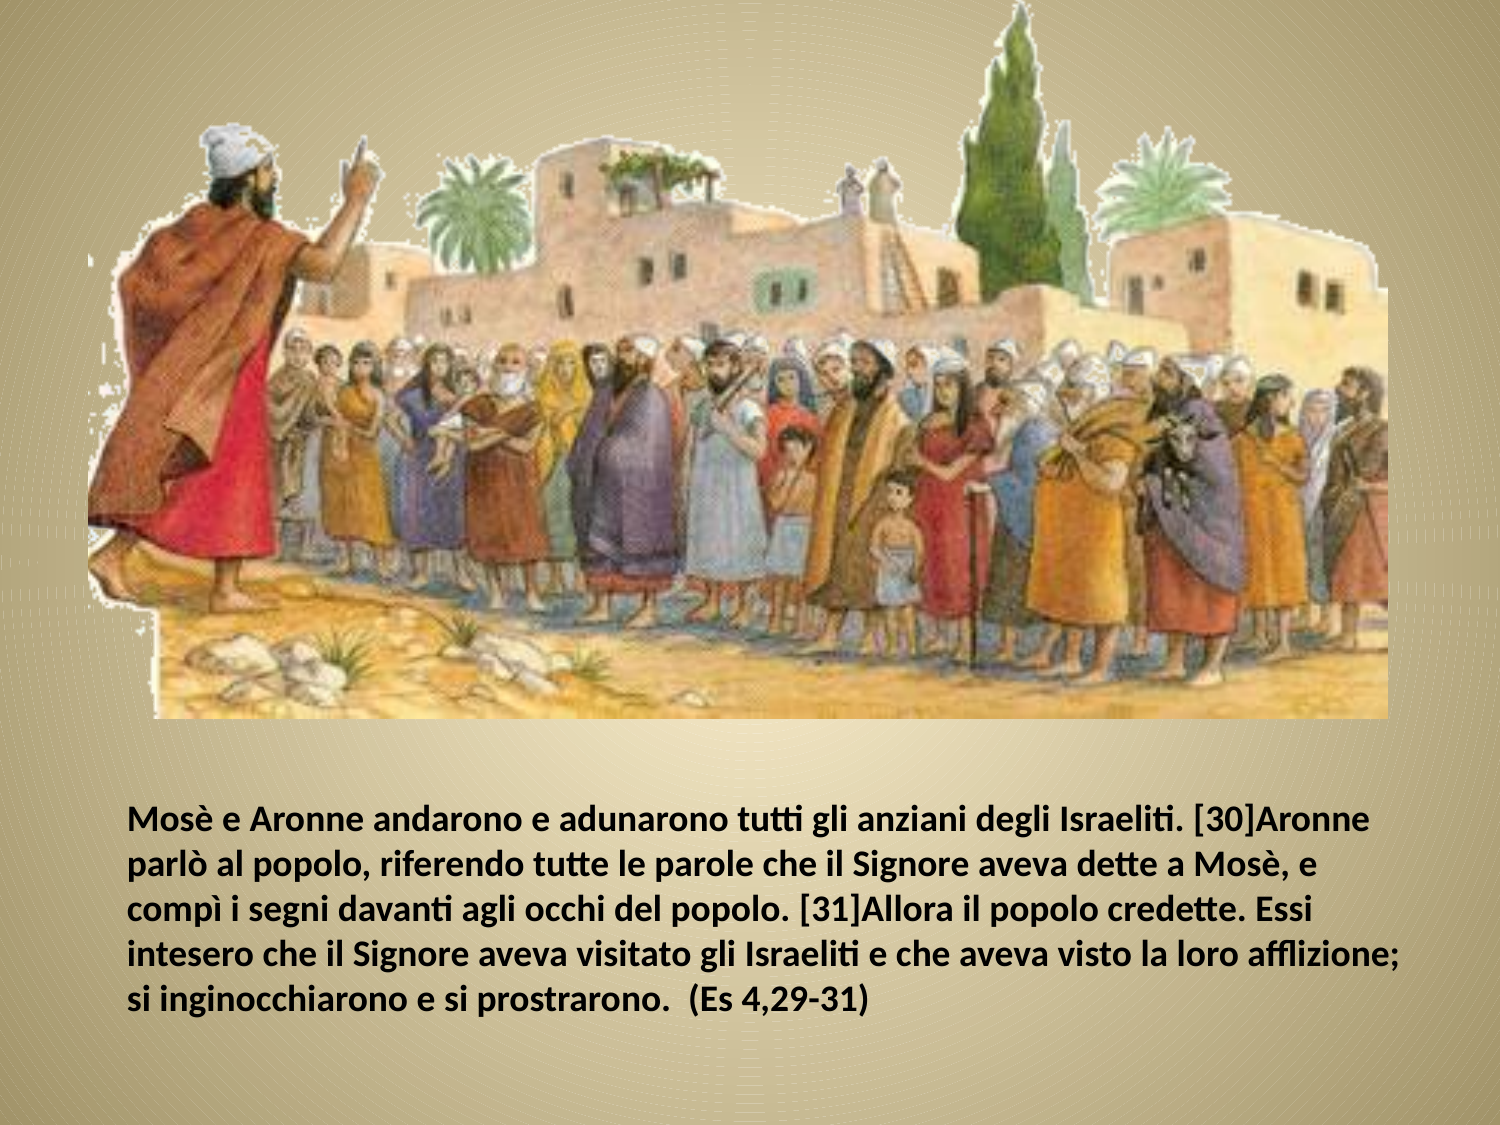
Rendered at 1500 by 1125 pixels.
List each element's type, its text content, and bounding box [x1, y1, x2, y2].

text_box Mosè e Aronne andarono e adunarono tutti gli anziani degli Israeliti. [30]Aronne parlò al popolo, riferendo tutte le parole che il Signore aveva dette a Mosè, e compì i segni davanti agli occhi del popolo. [31]Allora il popolo credette. Essi intesero che il Signore aveva visitato gli Israeliti e che aveva visto la loro afflizione; si inginocchiarono e si prostrarono. (Es 4,29-31) [112, 786, 1424, 1027]
picture [88, 0, 1389, 719]
